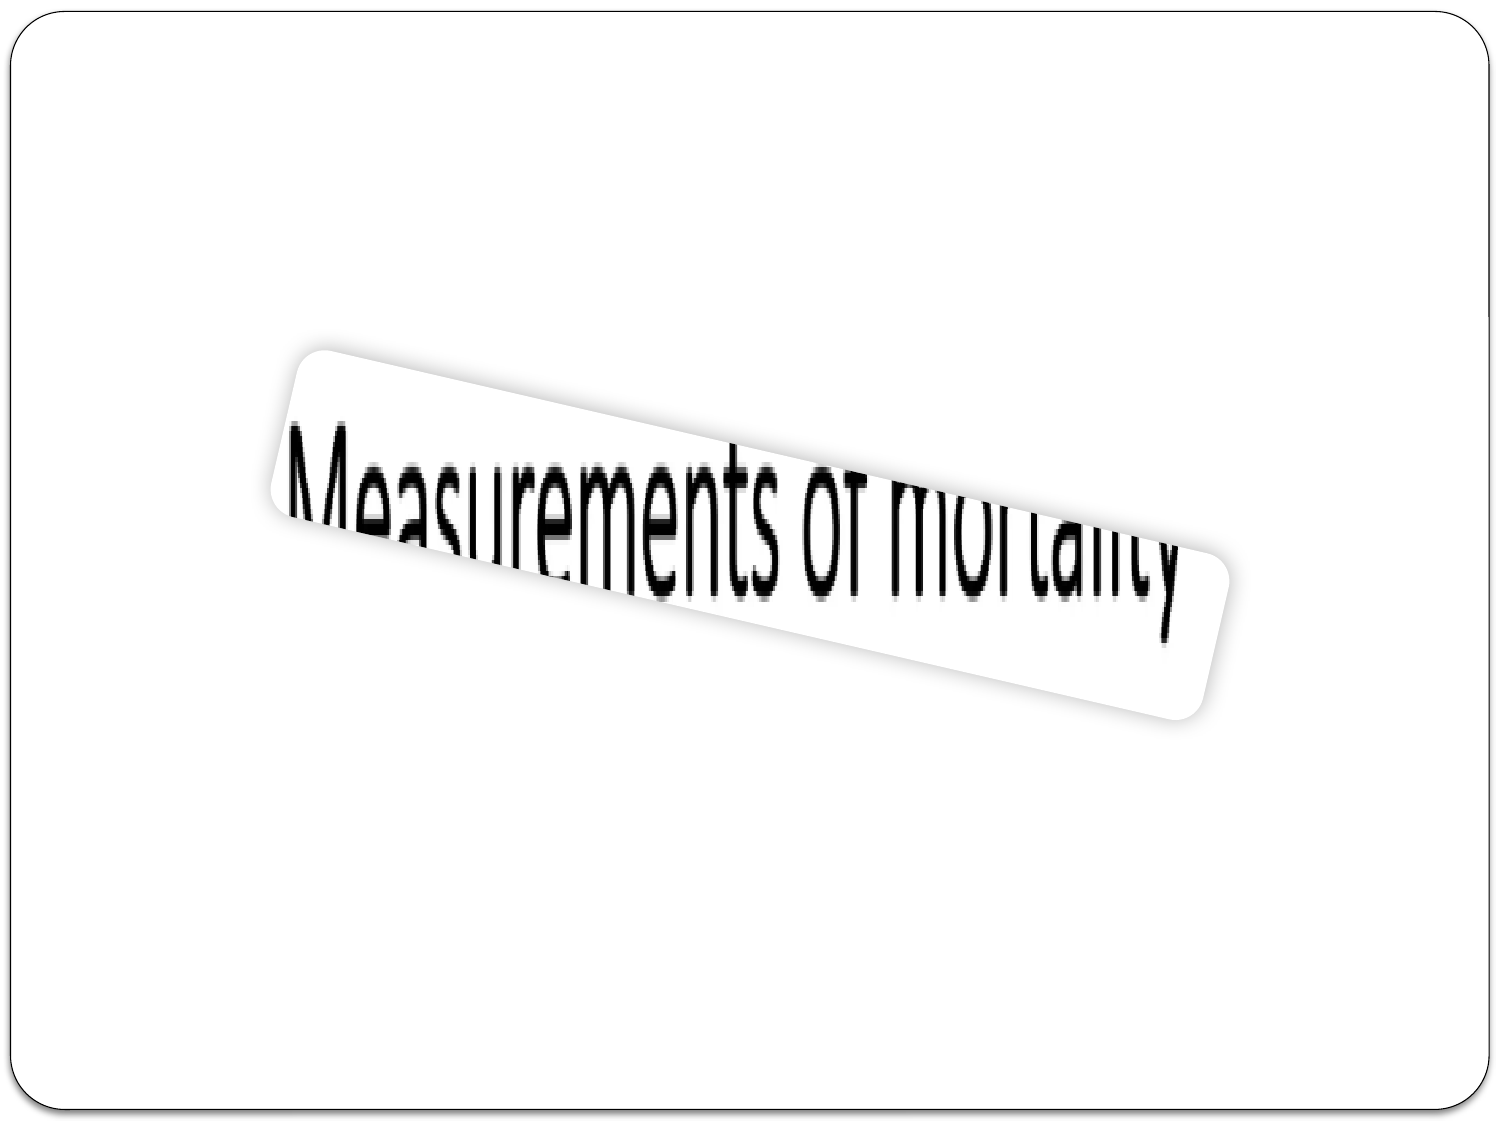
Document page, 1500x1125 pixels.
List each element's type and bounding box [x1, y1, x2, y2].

picture [270, 350, 1230, 721]
